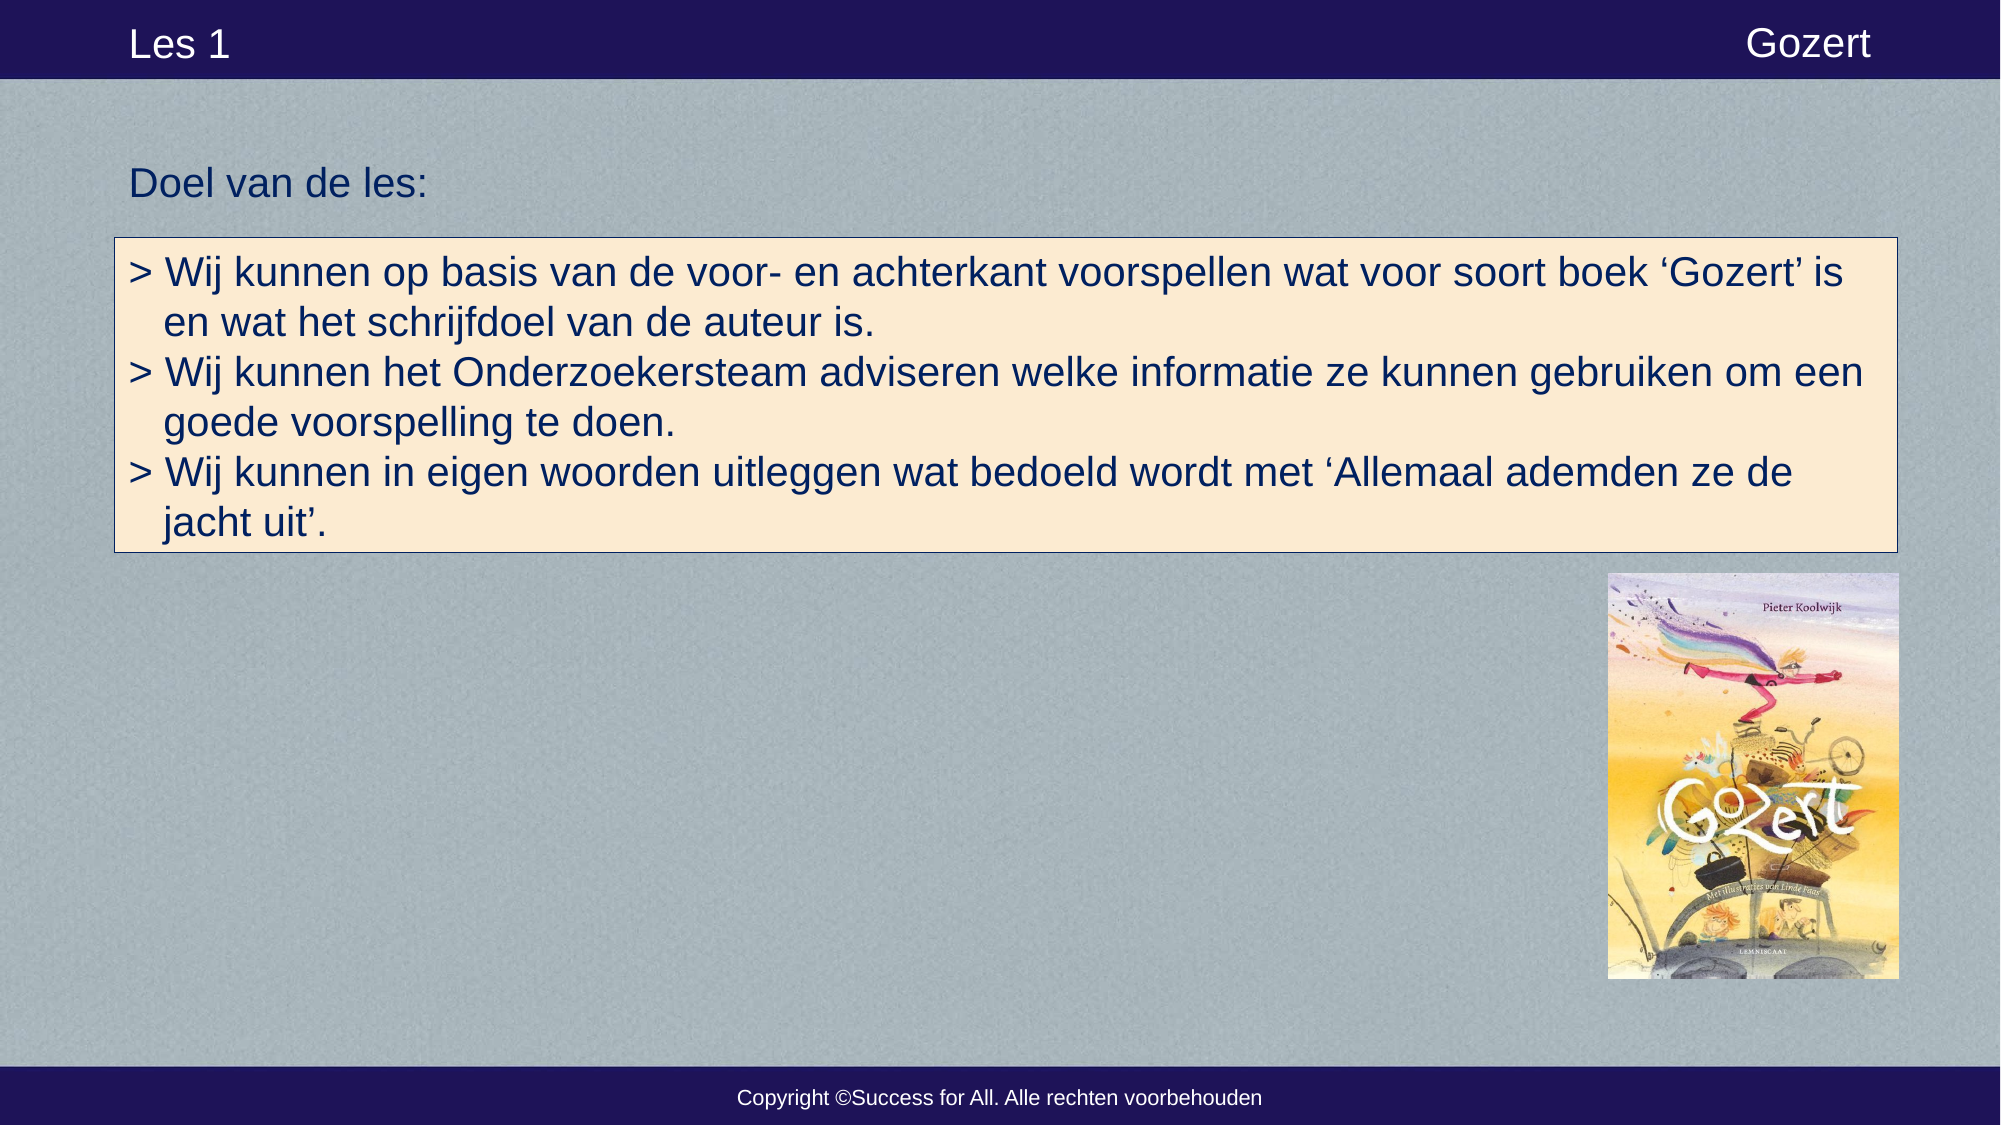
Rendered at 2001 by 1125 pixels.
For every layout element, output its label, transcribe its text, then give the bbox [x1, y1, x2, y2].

text_box Gozert [999, 8, 1886, 73]
text_box Les 1 [114, 9, 354, 75]
text_box > Wij kunnen op basis van de voor- en achterkant voorspellen wat voor soort boek ‘Gozert’ is en wat het schrijfdoel van de auteur is. > Wij kunnen het Onderzoekersteam adviseren welke informatie ze kunnen gebruiken om een goede voorspelling te doen. > Wij kunnen in eigen woorden uitleggen wat bedoeld wordt met ‘Allemaal ademden ze de jacht uit’. [114, 237, 1898, 553]
text_box Doel van de les: [113, 148, 1635, 214]
picture [0, 0, 2001, 1125]
text_box Copyright ©Success for All. Alle rechten voorbehouden [0, 1076, 2000, 1125]
